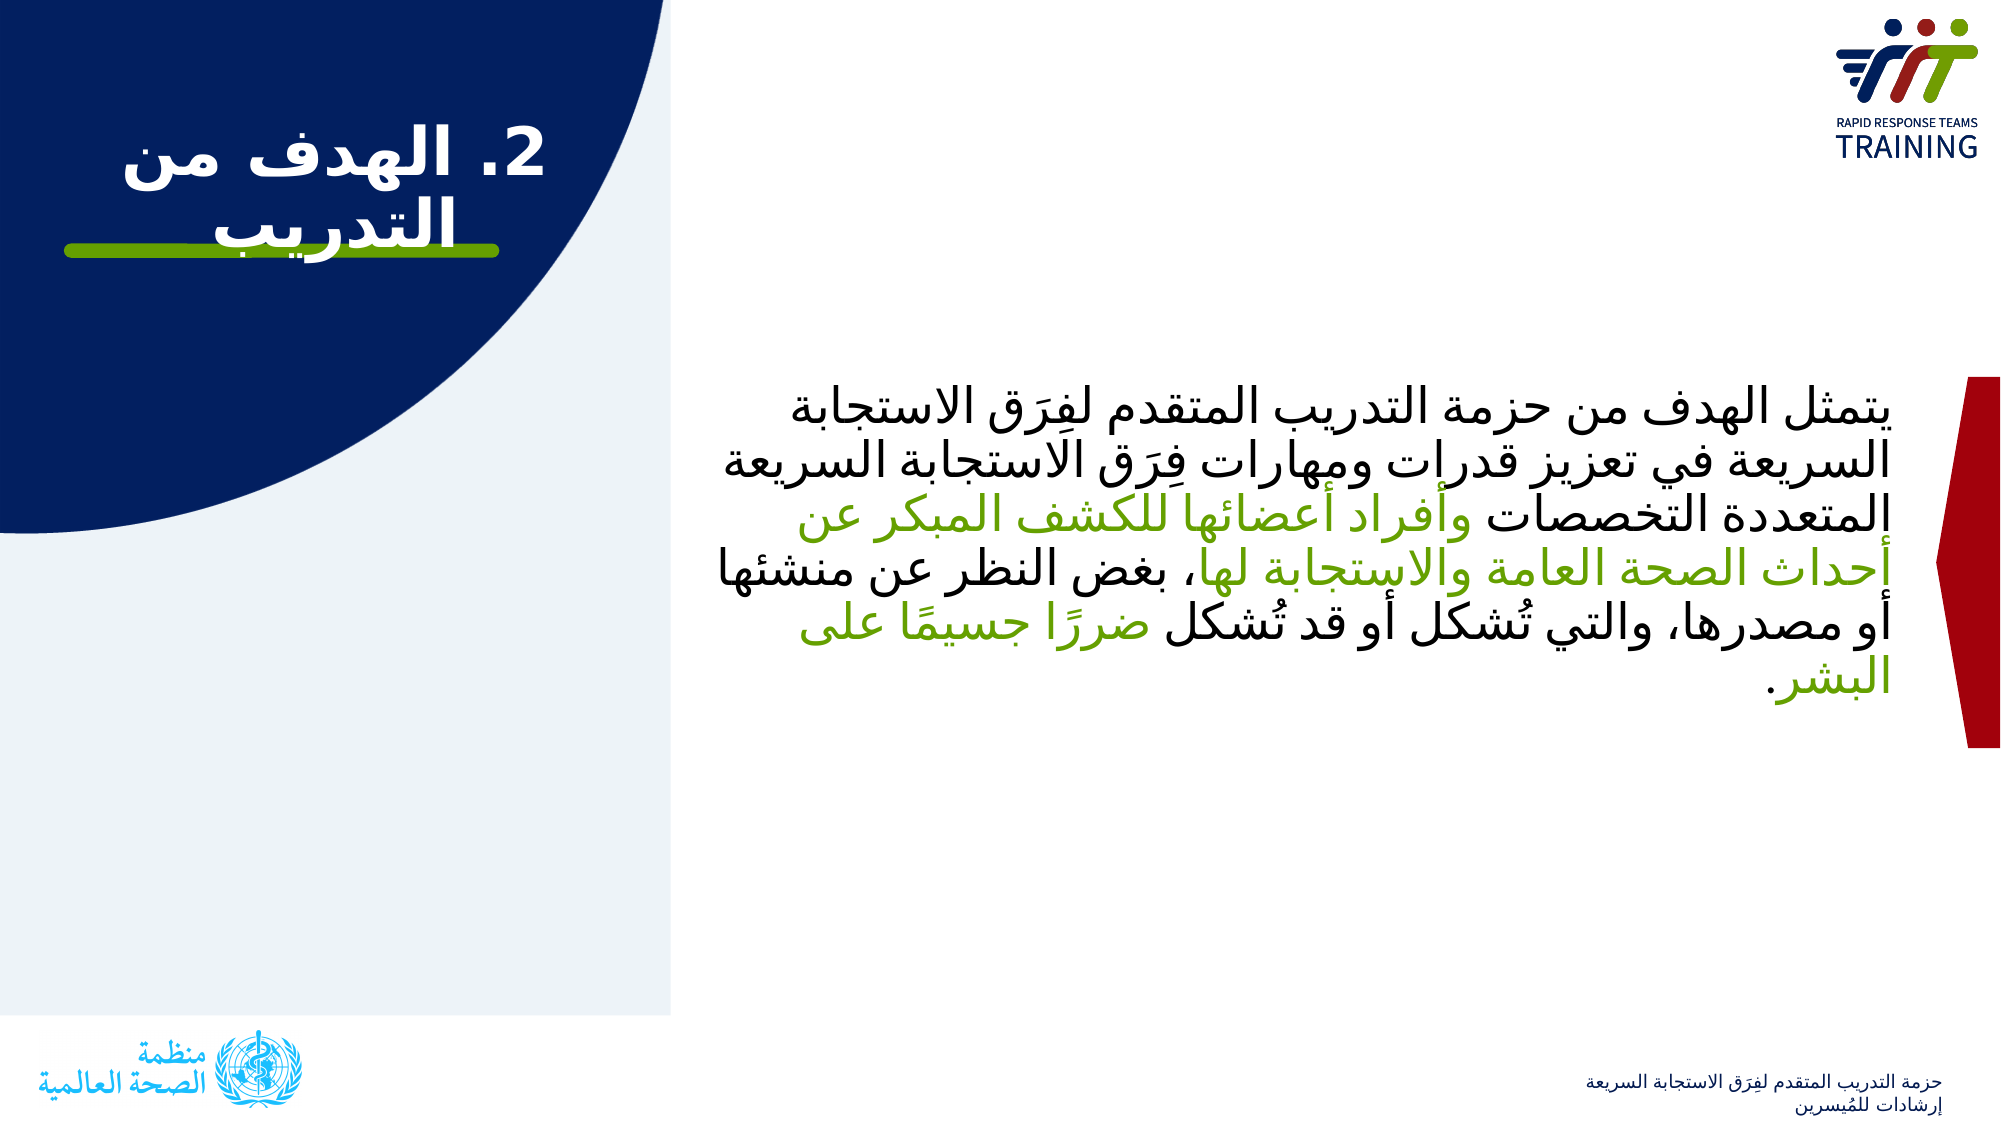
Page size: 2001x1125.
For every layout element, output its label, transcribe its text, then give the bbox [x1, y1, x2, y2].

picture [39, 1030, 302, 1108]
picture [0, 0, 670, 538]
list يتمثل الهدف من حزمة التدريب المتقدم لفِرَق الاستجابة السريعة في تعزيز قدرات ومهارات فِرَق الاستجابة السريعة المتعددة التخصصات وأفراد أعضائها للكشف المبكر عن أحداث الصحة العامة والاستجابة لها، بغض النظر عن منشئها أو مصدرها، والتي تُشكل أو قد تُشكل ضررًا جسيمًا على البشر. [708, 353, 1902, 731]
title 2. الهدف من التدريب [67, 110, 604, 270]
picture [1835, 19, 1978, 167]
